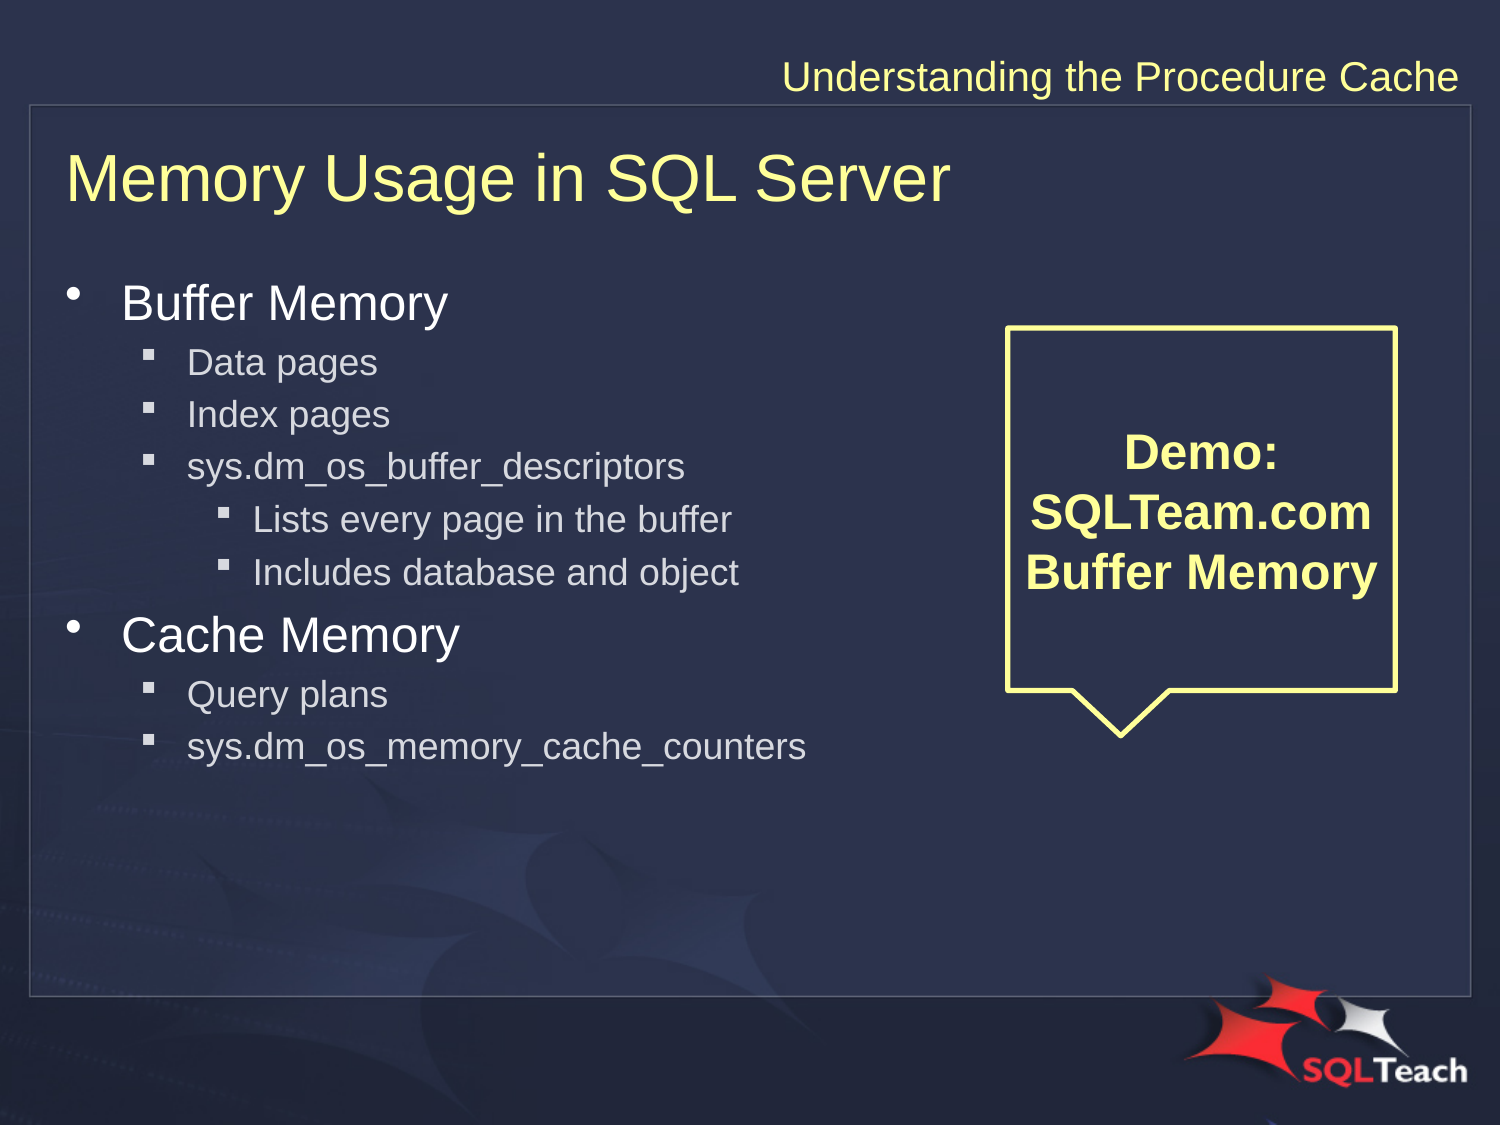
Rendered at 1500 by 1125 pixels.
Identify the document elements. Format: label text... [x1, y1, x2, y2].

picture [0, 0, 1500, 1125]
title Memory Usage in SQL Server [49, 137, 1326, 213]
text_box Demo: SQLTeam.com Buffer Memory [1005, 325, 1398, 738]
list Buffer Memory Data pages Index pages sys.dm_os_buffer_descriptors Lists every page in the buffer Includes database and object Cache Memory Query plans sys.dm_os_memory_cache_counters [49, 262, 1463, 988]
